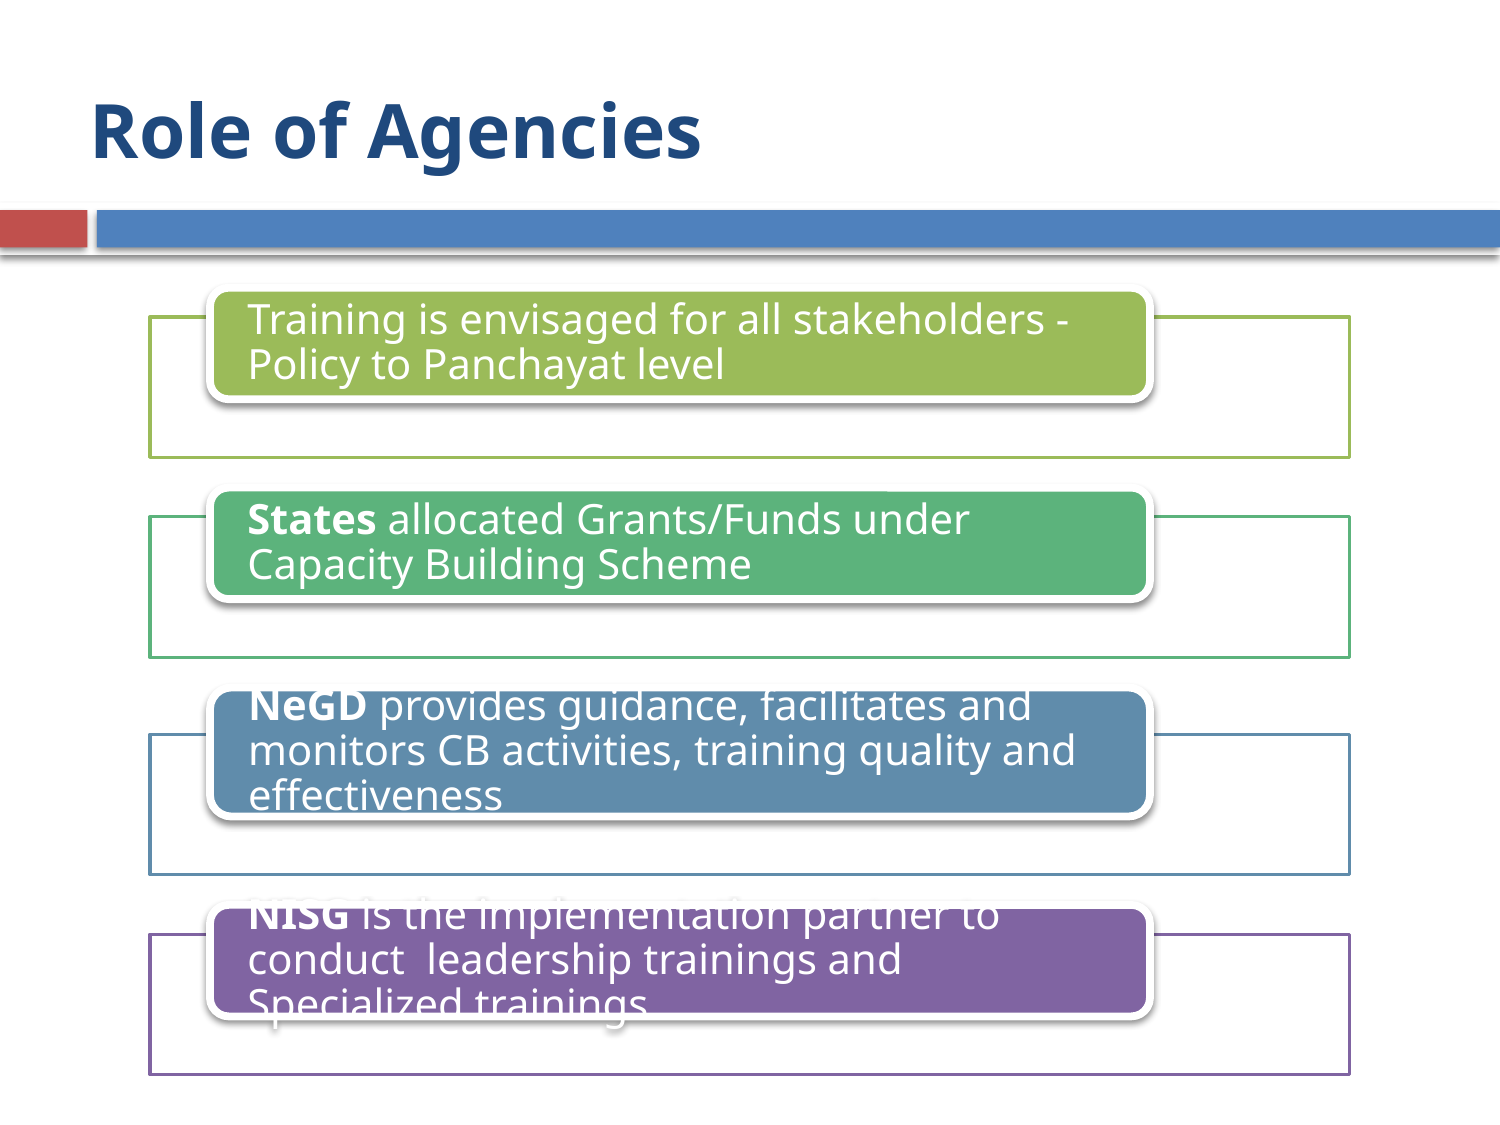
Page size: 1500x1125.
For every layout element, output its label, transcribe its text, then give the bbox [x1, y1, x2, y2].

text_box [149, 287, 1351, 1076]
title Role of Agencies [75, 45, 1425, 213]
